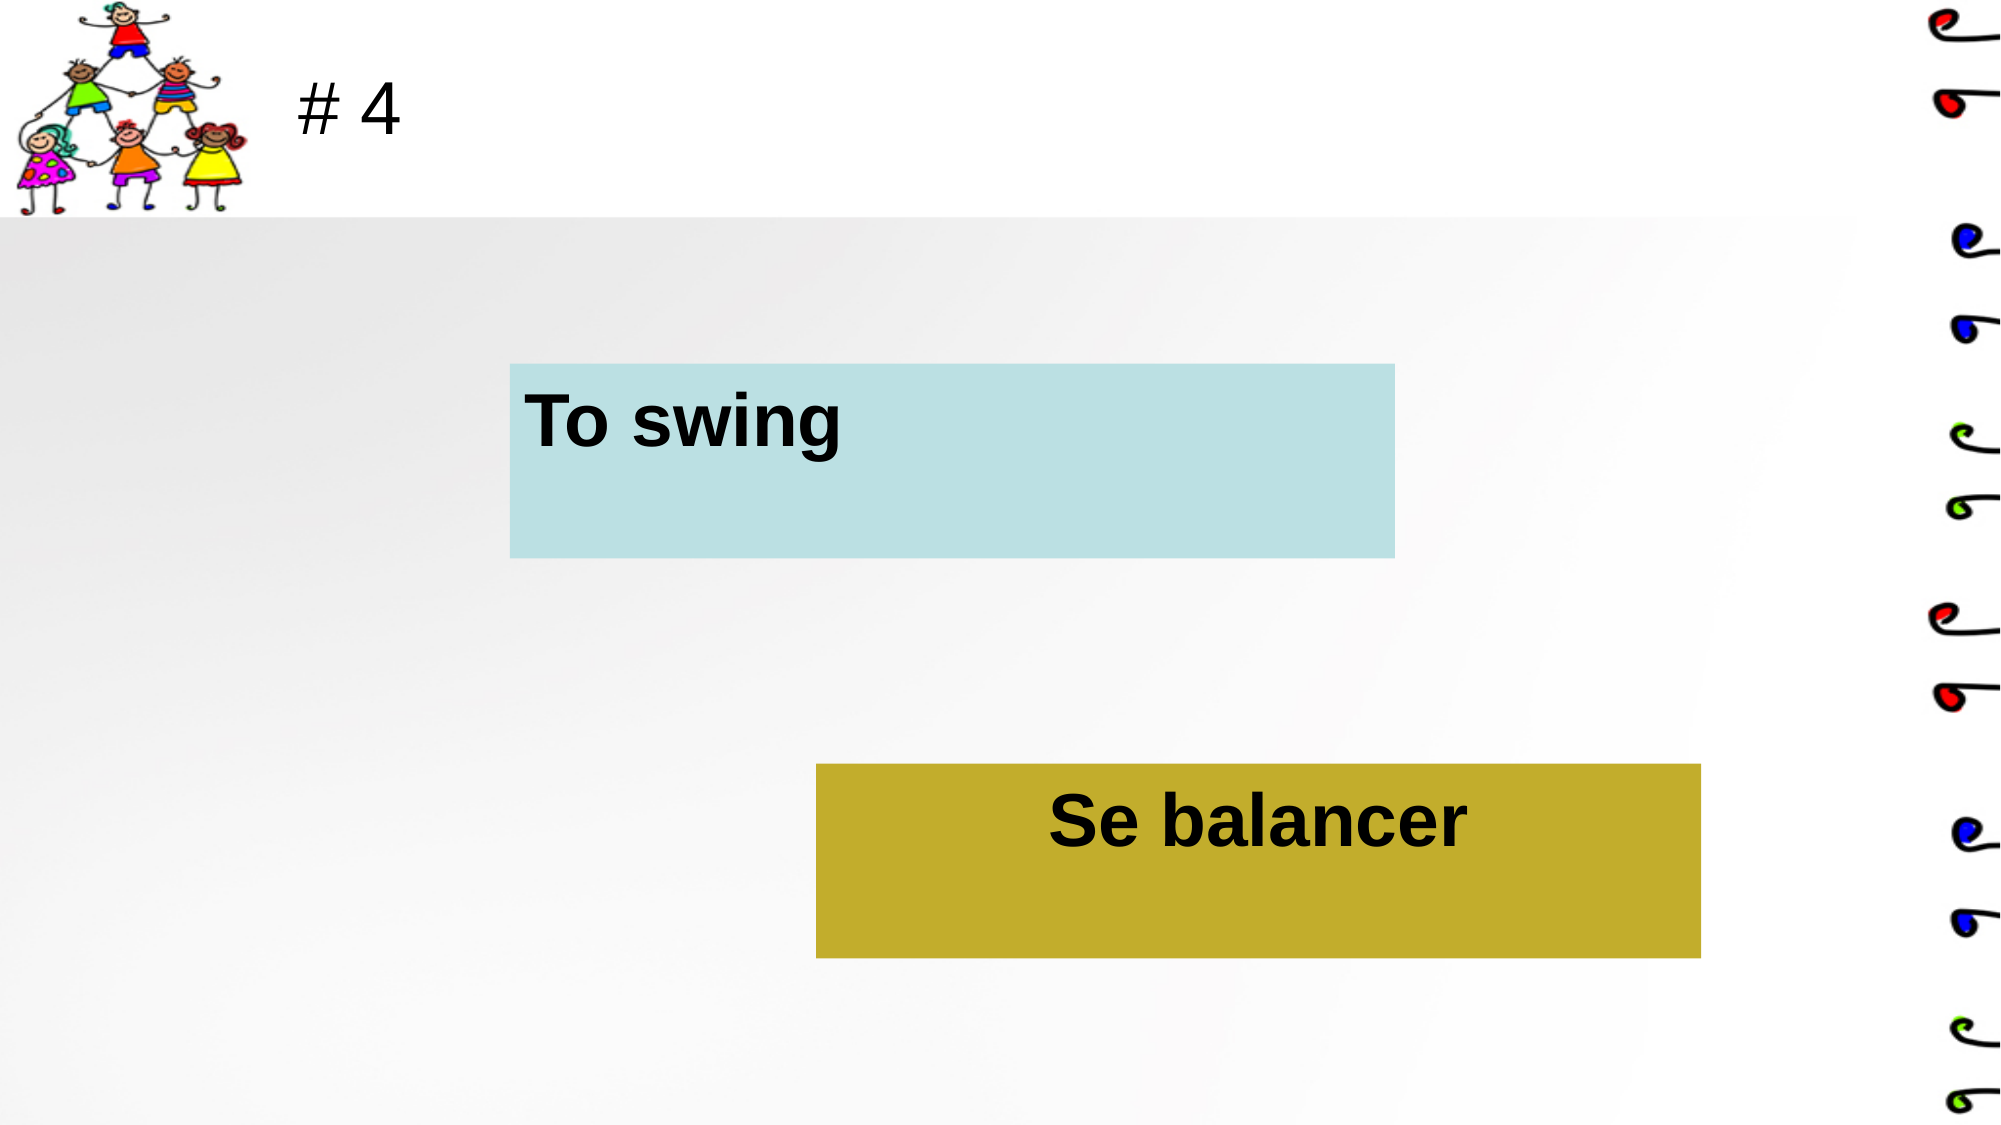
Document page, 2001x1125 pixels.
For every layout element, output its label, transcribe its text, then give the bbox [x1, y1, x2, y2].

text_box To swing [509, 363, 1395, 559]
picture [0, 0, 2001, 1125]
title # 4 [283, 16, 1951, 192]
text_box Se balancer [816, 763, 1702, 959]
